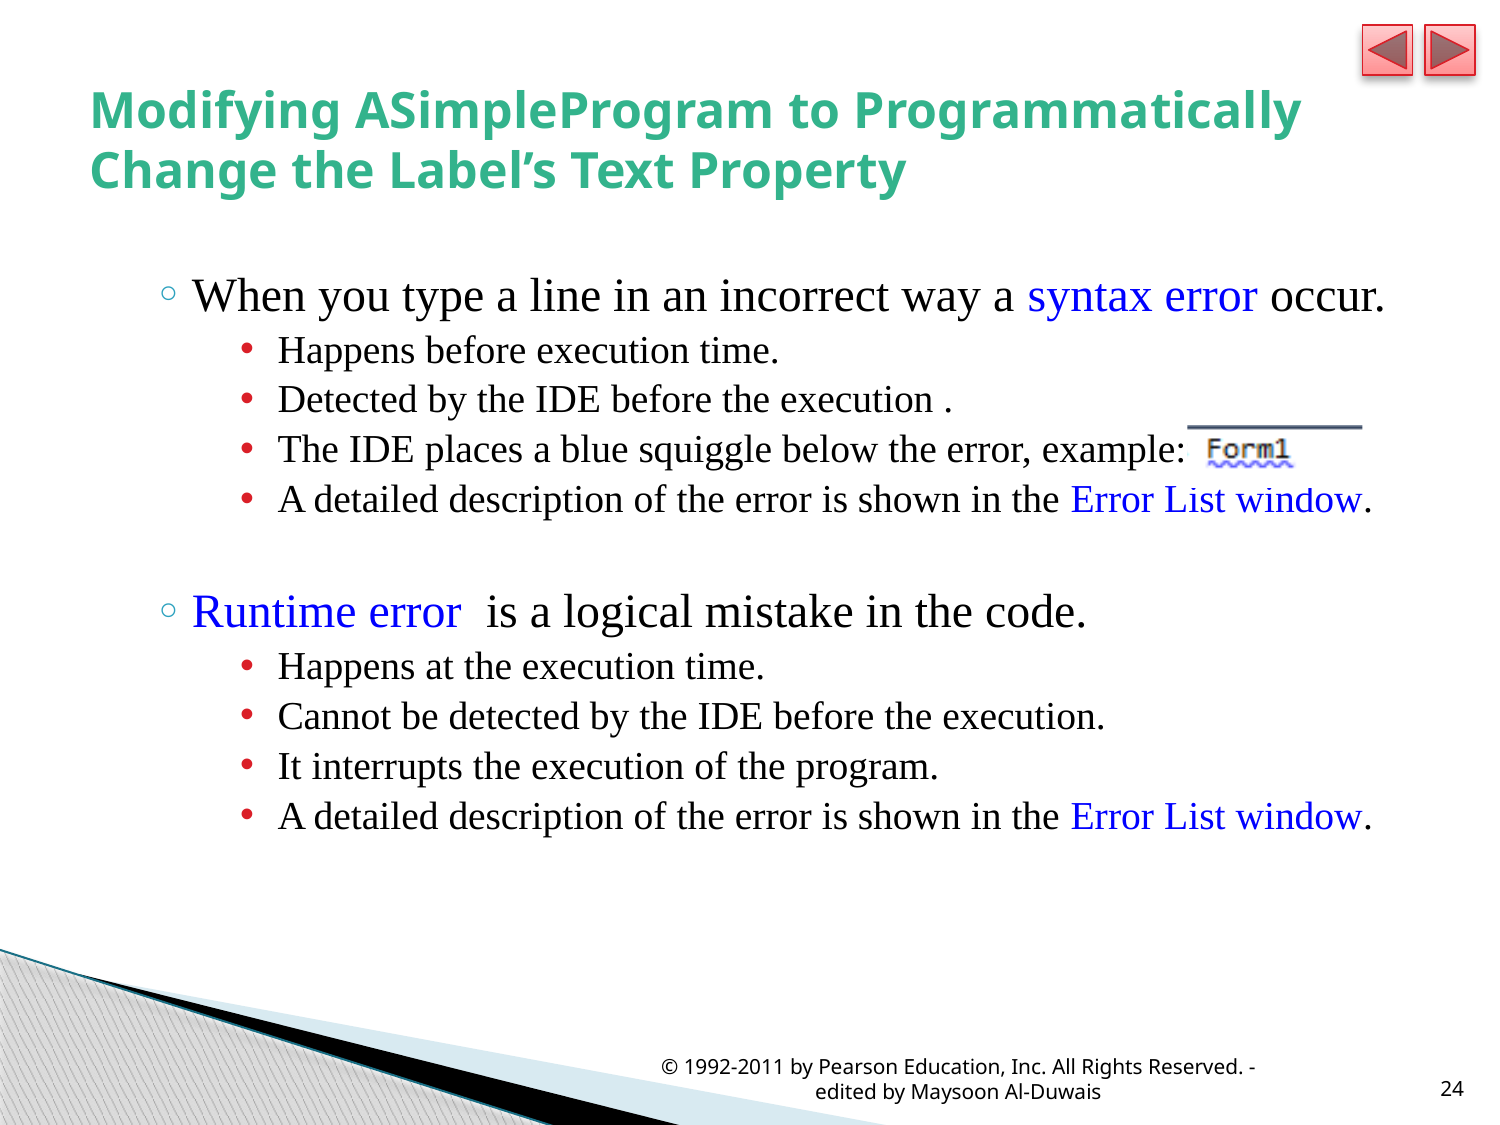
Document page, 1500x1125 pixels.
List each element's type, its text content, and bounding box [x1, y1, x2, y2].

footer © 1992-2011 by Pearson Education, Inc. All Rights Reserved. - edited by Maysoon Al-Duwais [612, 1051, 1305, 1112]
picture [1187, 424, 1363, 488]
slide_number 24 [1418, 1051, 1479, 1112]
title Modifying ASimpleProgram to Programmatically Change the Label’s Text Property [75, 45, 1425, 233]
list When you type a line in an incorrect way a syntax error occur. Happens before execution time. Detected by the IDE before the execution . The IDE places a blue squiggle below the error, example: A detailed description of the error is shown in the Error List window. Runtime error is a logical mistake in the code. Happens at the execution time. Cannot be detected by the IDE before the execution. It interrupts the execution of the program. A detailed description of the error is shown in the Error List window. [74, 262, 1426, 951]
